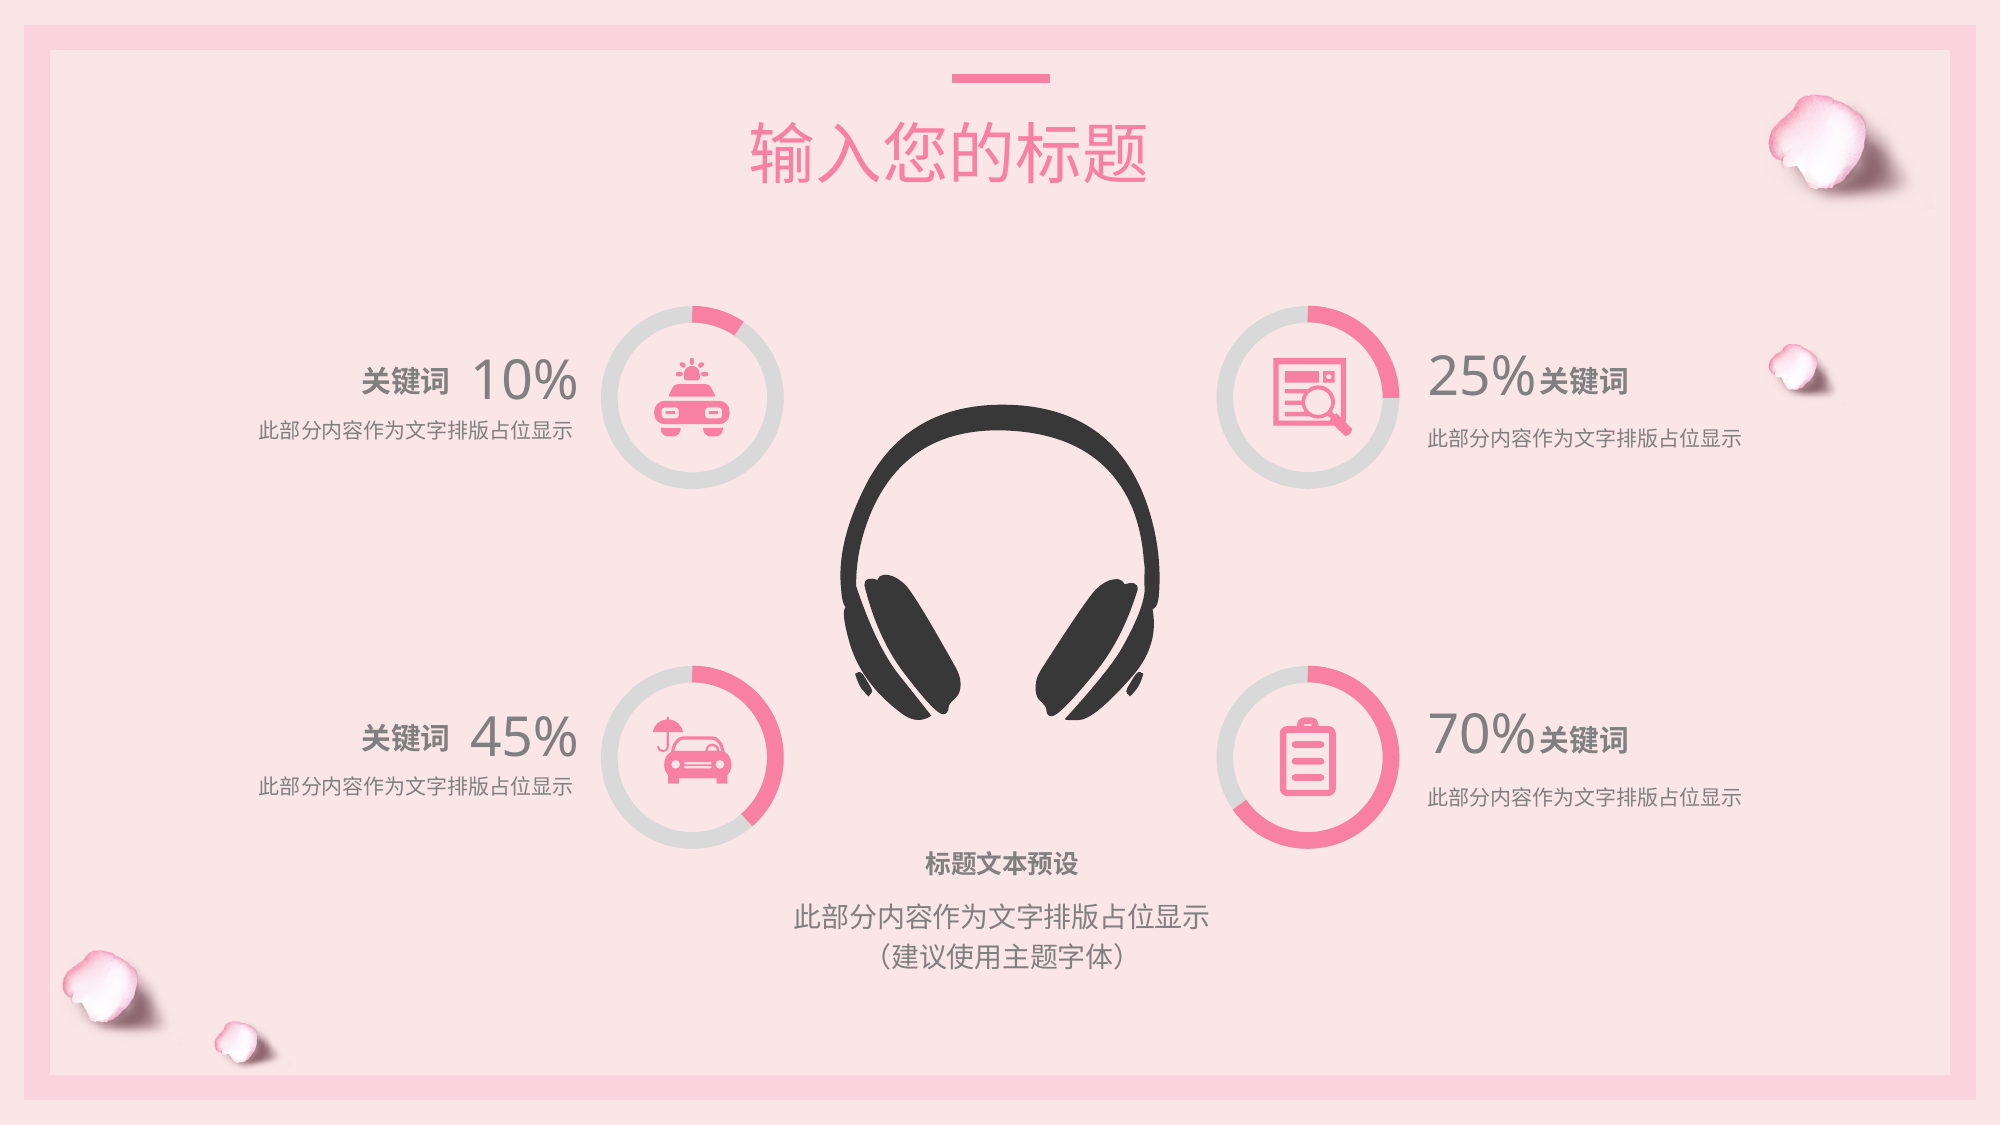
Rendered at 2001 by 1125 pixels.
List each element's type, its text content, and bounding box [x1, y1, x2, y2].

text_box 标题文本预设 [776, 840, 1229, 886]
text_box 此部分内容作为文字排版占位显示 （建议使用主题字体） [776, 893, 1229, 984]
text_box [258, 314, 776, 841]
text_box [1224, 313, 1750, 841]
picture [1633, 93, 1934, 452]
picture [54, 656, 700, 1073]
text_box [840, 404, 1160, 721]
